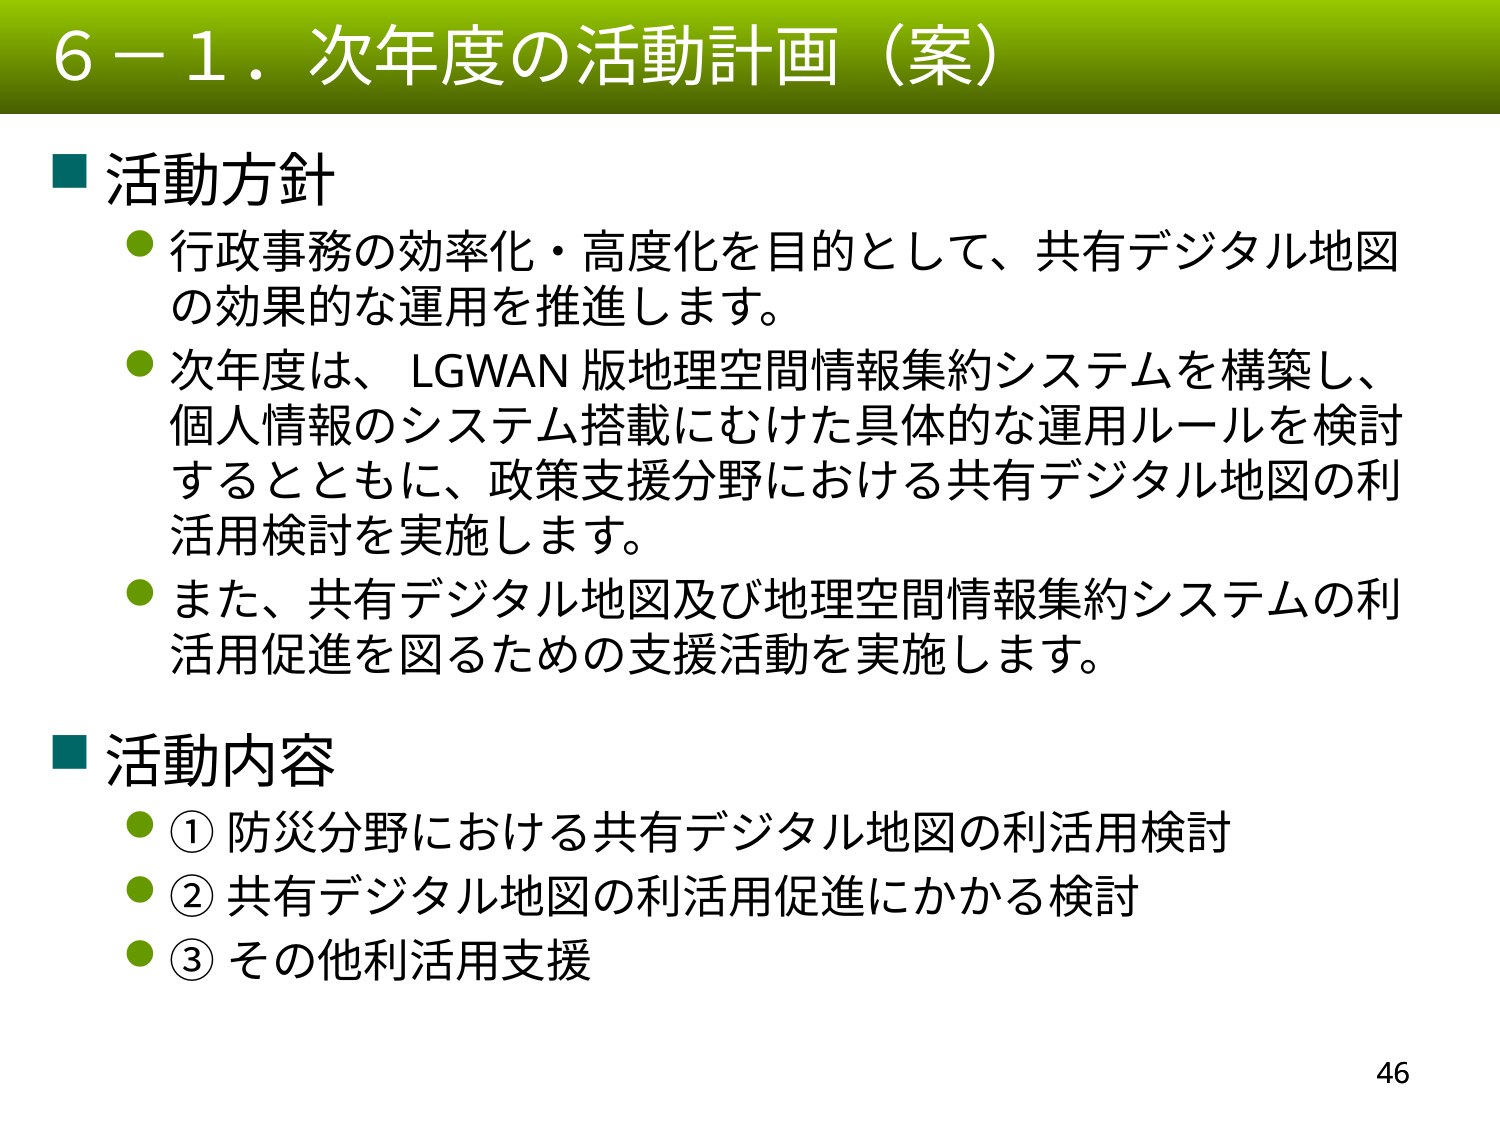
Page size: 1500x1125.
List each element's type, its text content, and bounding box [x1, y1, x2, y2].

text_box 45 [1074, 1059, 1425, 1103]
list 活動方針 行政事務の効率化・高度化を目的として、共有デジタル地図の効果的な運用を推進します。 次年度は、LGWAN版地理空間情報集約システムを構築し、個人情報のシステム搭載にむけた具体的な運用ルールを検討するとともに、政策支援分野における共有デジタル地図の利活用検討を実施します。 また、共有デジタル地図及び地理空間情報集約システムの利活用促進を図るための支援活動を実施します。 活動内容 ①防災分野における共有デジタル地図の利活用検討 ②共有デジタル地図の利活用促進にかかる検討 ③その他利活用支援 [32, 135, 1455, 1059]
title ６－１．次年度の活動計画（案） [25, 12, 1471, 96]
